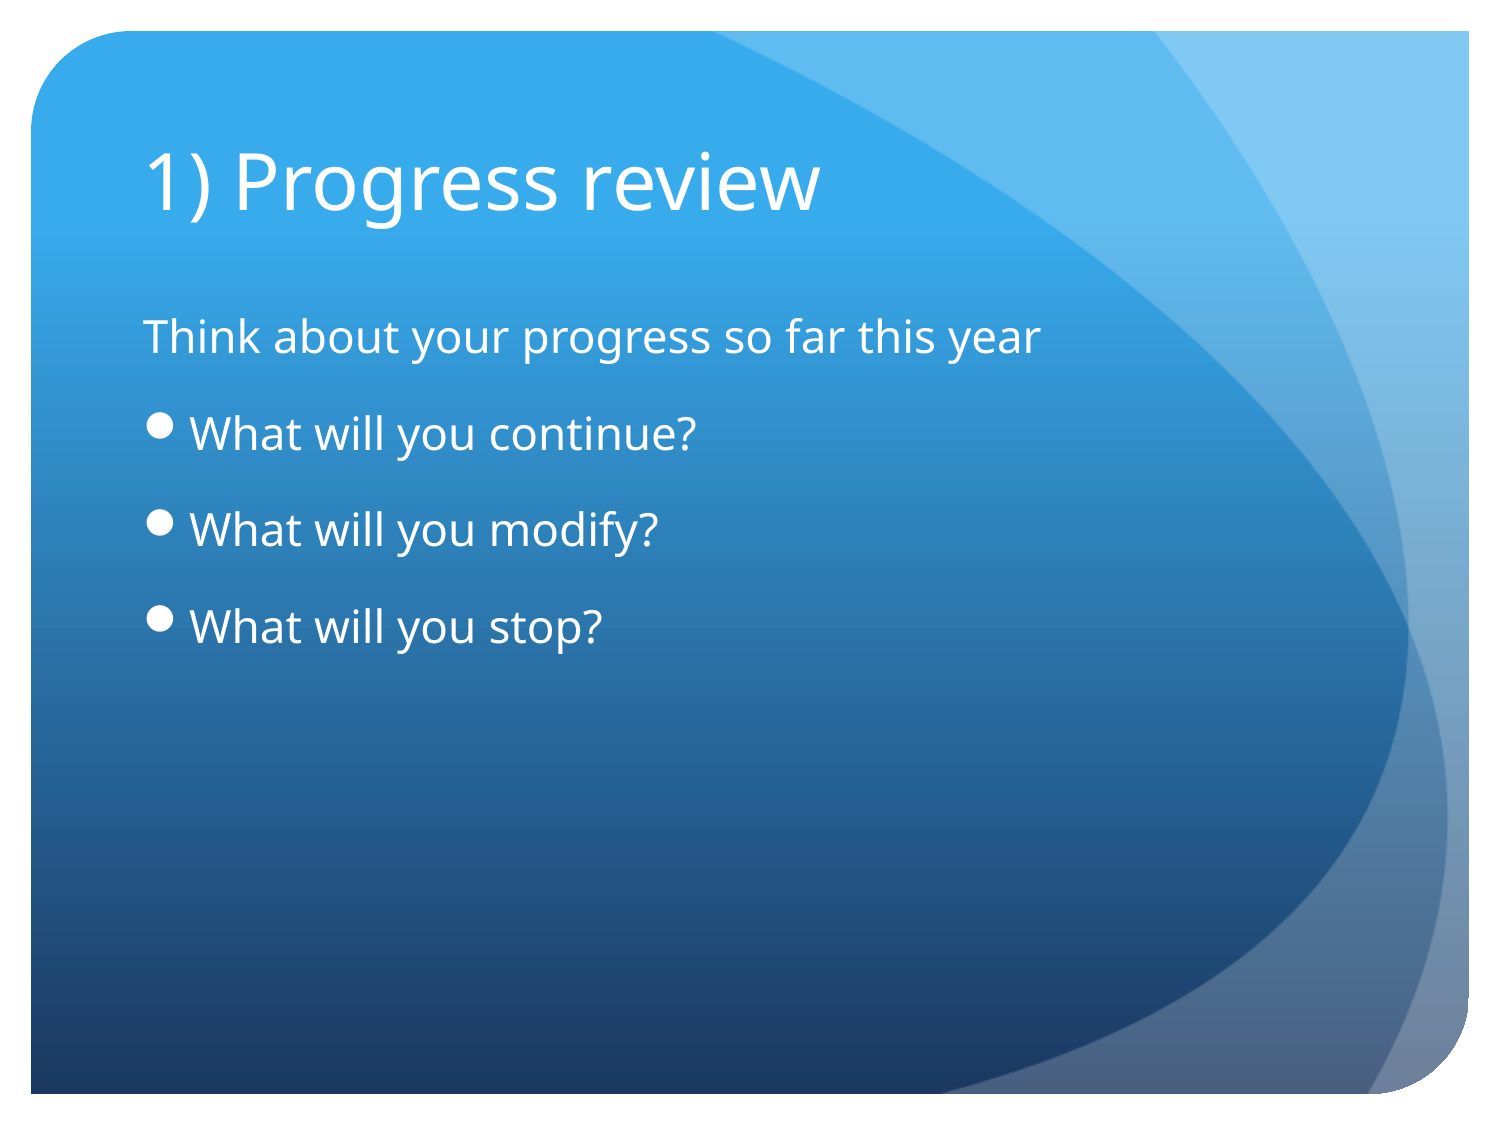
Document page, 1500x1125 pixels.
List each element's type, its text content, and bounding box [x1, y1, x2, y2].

title 1) Progress review [127, 62, 1372, 234]
picture [24, 30, 1473, 1094]
list Think about your progress so far this year What will you continue? What will you modify? What will you stop? [127, 299, 1372, 991]
